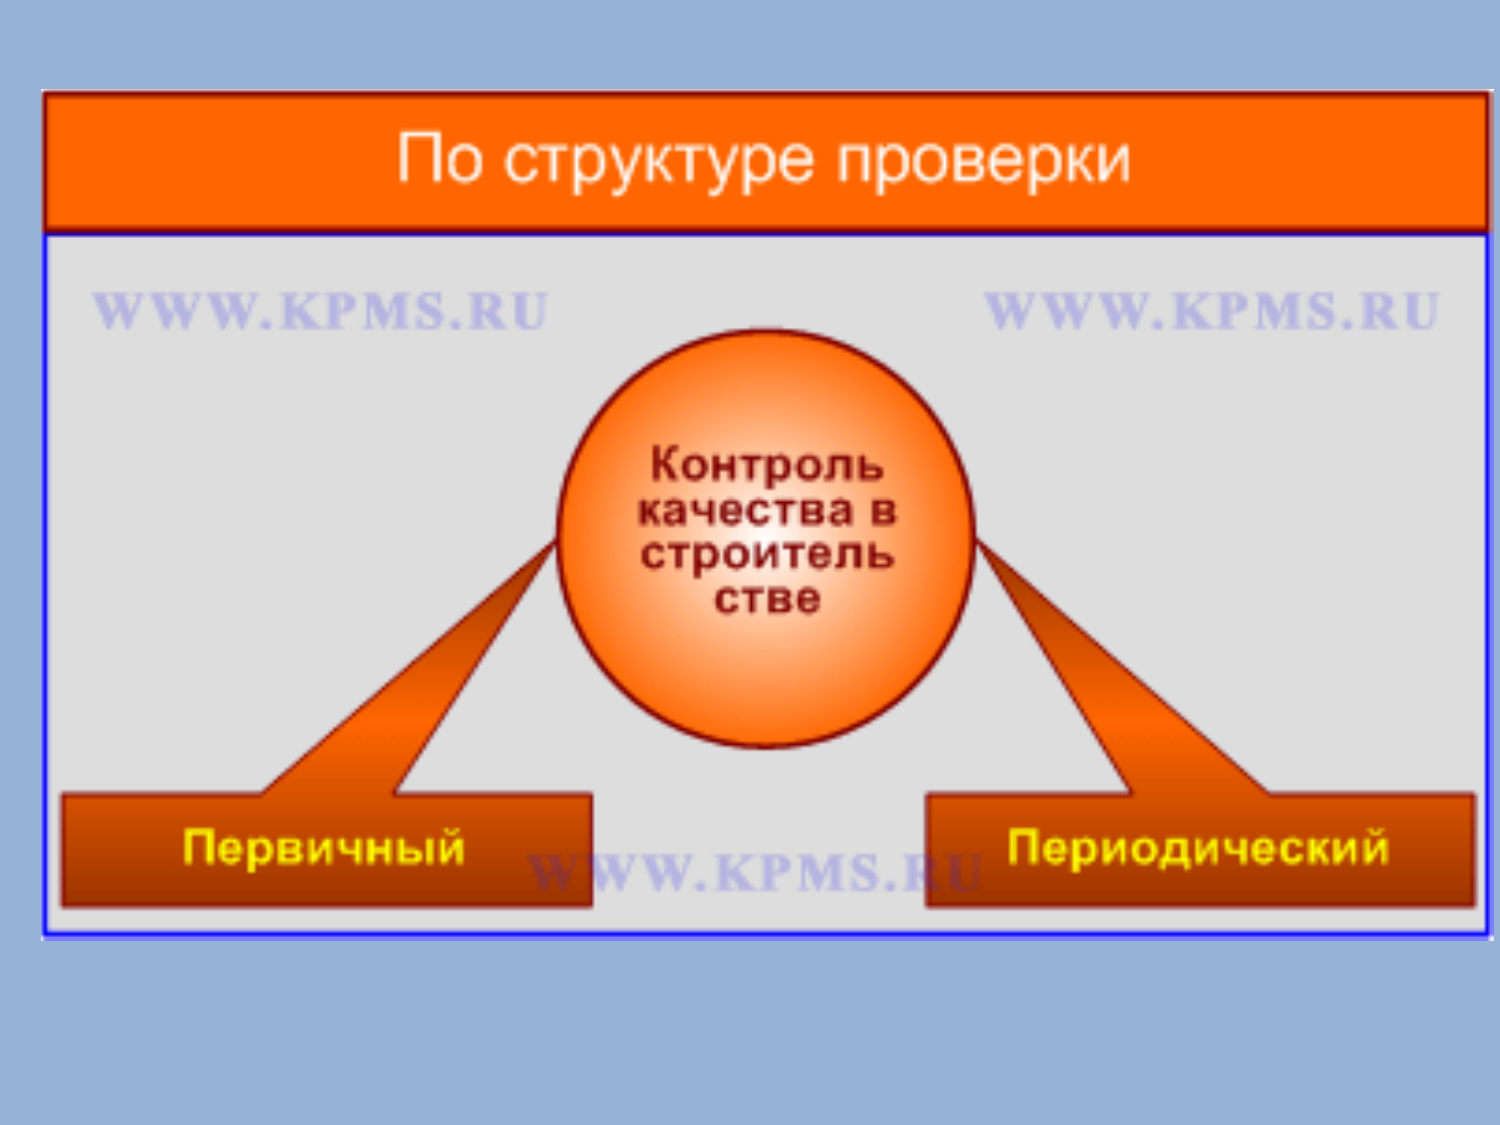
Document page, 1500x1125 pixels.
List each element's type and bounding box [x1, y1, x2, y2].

picture [40, 89, 1494, 941]
